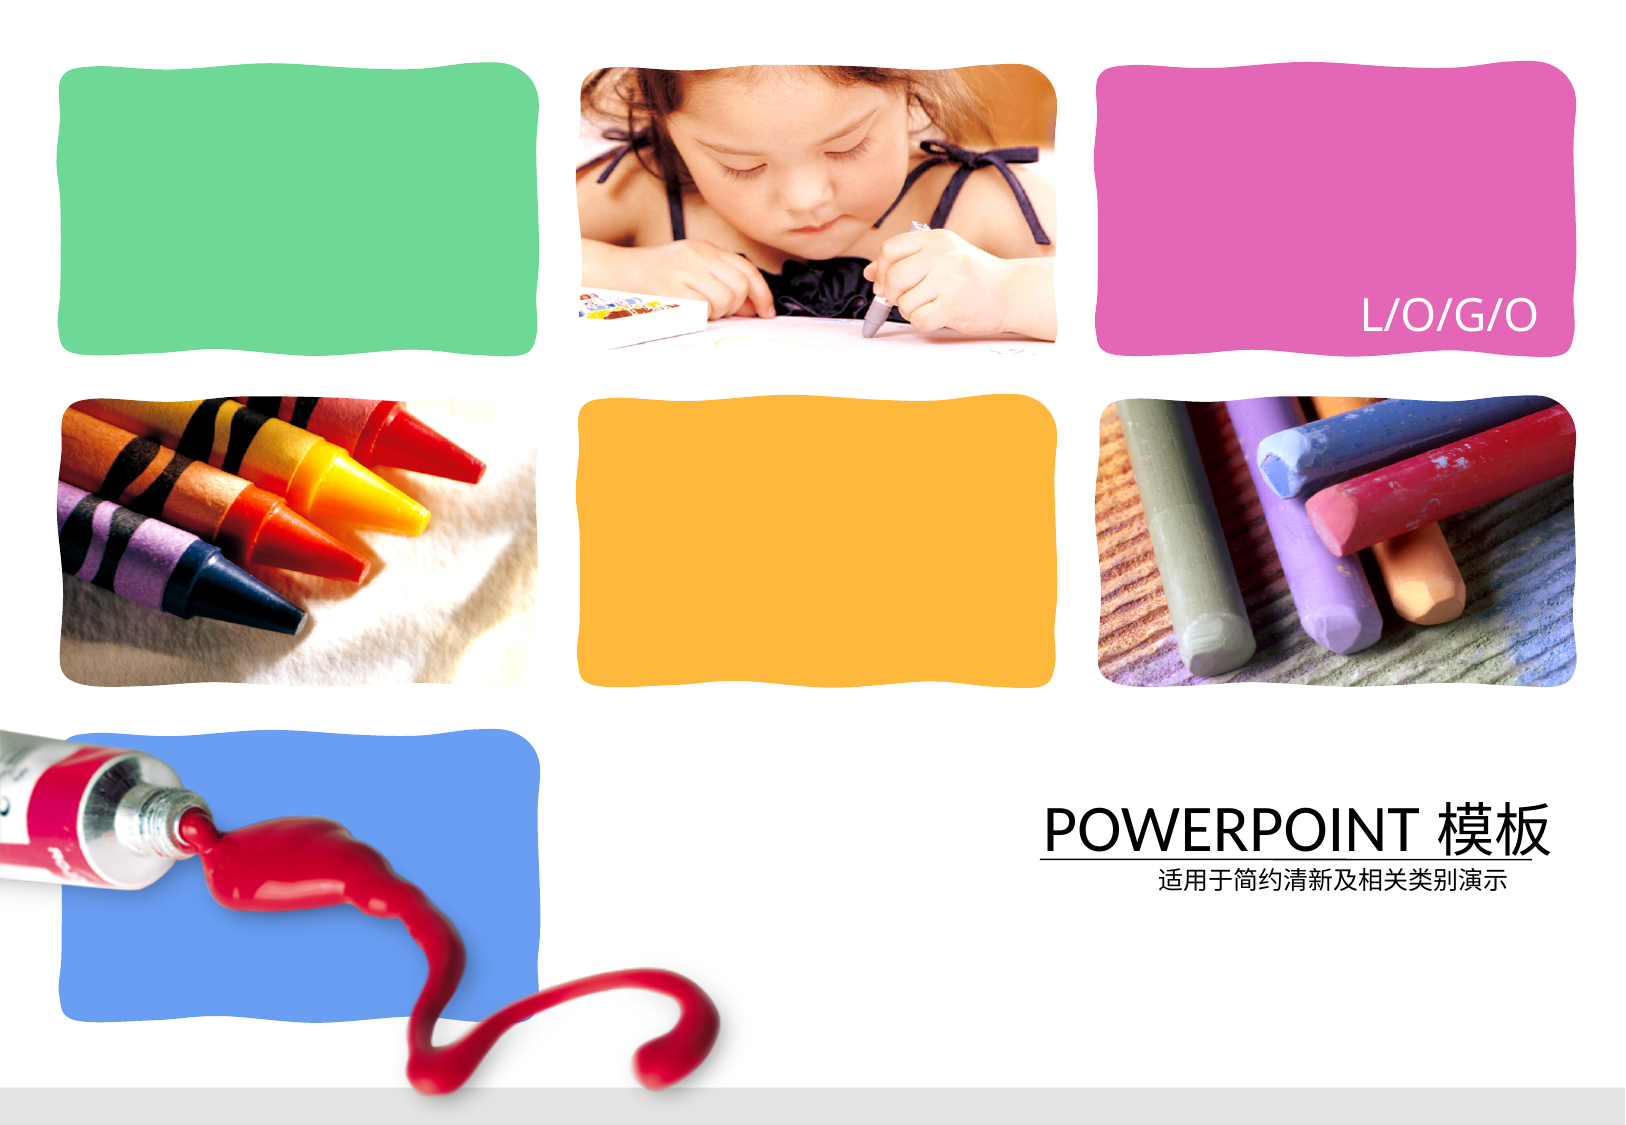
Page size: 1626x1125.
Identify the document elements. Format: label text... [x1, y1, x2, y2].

picture [0, 703, 759, 1125]
text_box POWERPOINT模板 适用于简约清新及相关类别演示 [1028, 777, 1625, 902]
picture [575, 63, 1058, 356]
picture [1094, 395, 1577, 688]
picture [56, 395, 539, 688]
